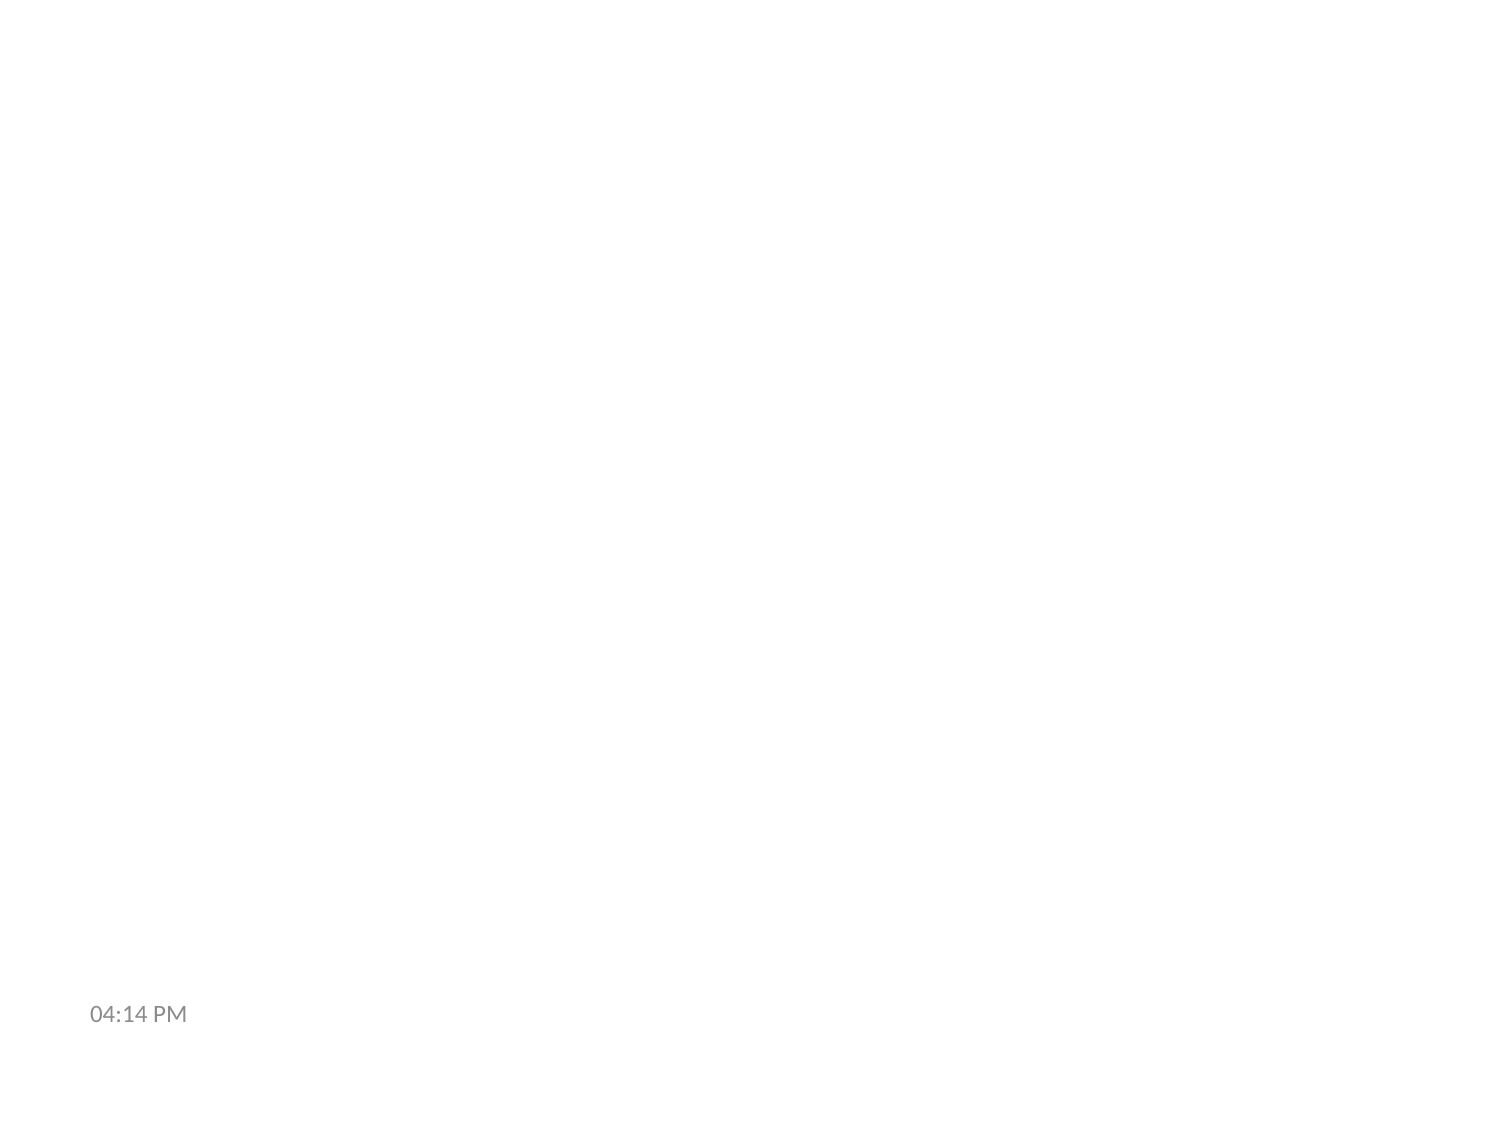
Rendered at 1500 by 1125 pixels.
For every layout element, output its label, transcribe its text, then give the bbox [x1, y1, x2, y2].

text_box 3:35 PM [75, 982, 425, 1043]
